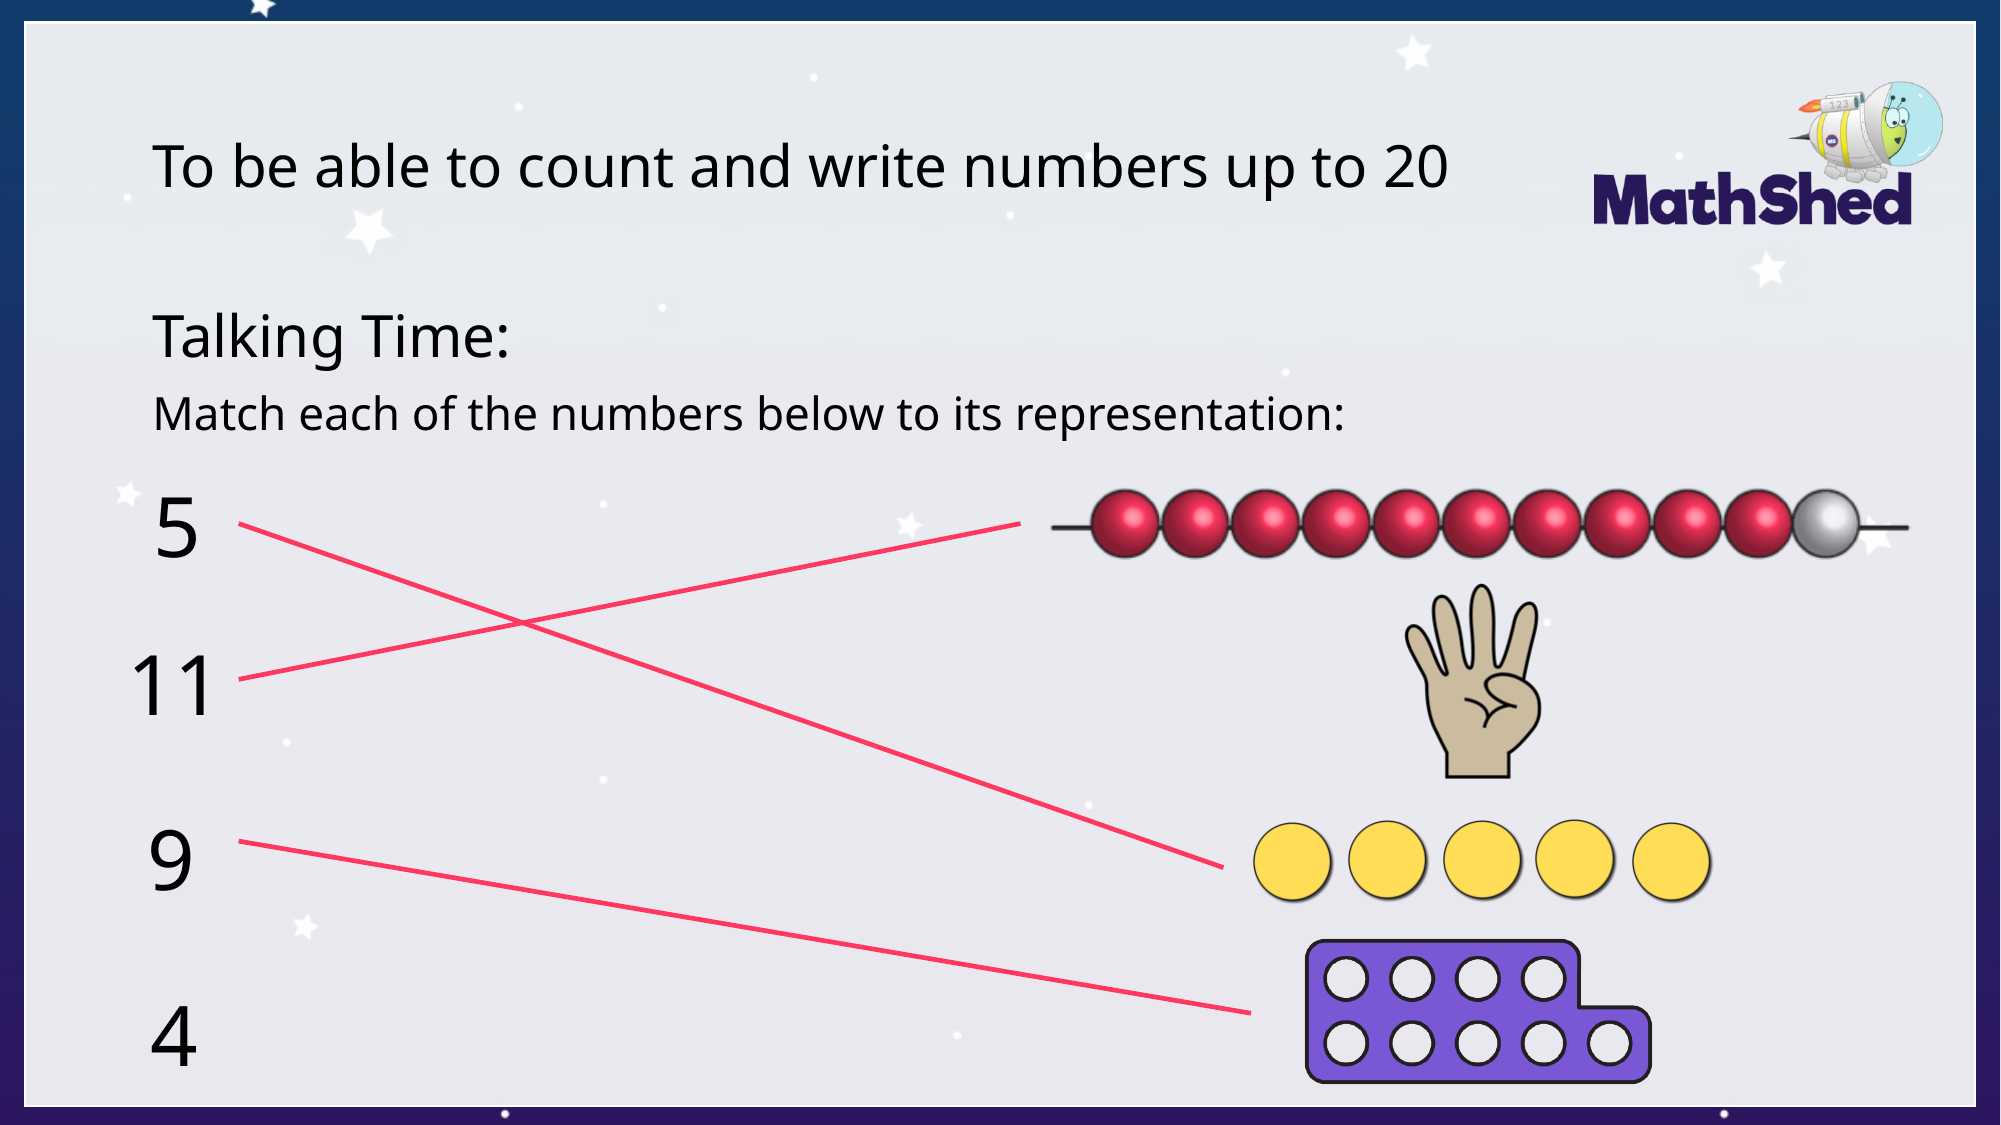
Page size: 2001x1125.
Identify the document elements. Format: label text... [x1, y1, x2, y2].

text_box 4 [135, 975, 214, 1091]
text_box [238, 841, 1251, 1014]
text_box 9 [132, 800, 210, 915]
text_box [238, 523, 1021, 680]
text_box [238, 523, 1224, 841]
list Talking Time: Match each of the numbers below to its representation: [137, 299, 1863, 1014]
text_box 11 [112, 625, 237, 740]
text_box 5 [138, 466, 216, 582]
picture [0, 0, 2001, 1125]
title To be able to count and write numbers up to 20 [137, 59, 1578, 278]
